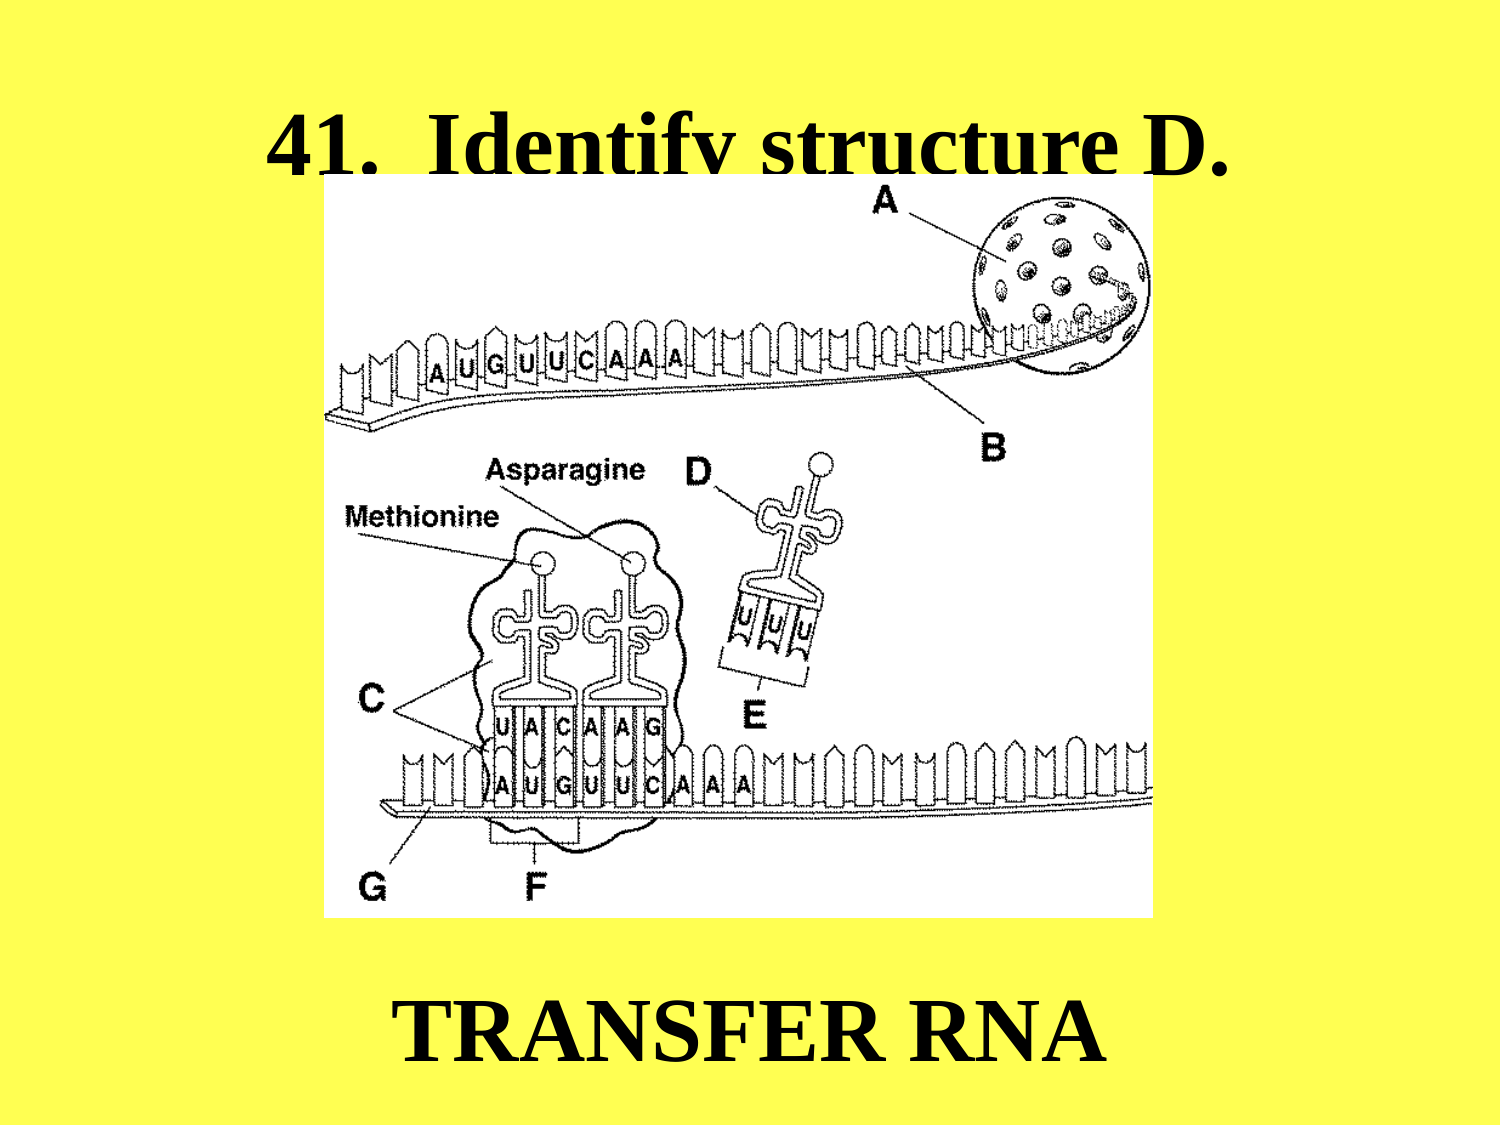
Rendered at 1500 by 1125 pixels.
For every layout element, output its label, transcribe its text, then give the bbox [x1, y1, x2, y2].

text_box TRANSFER RNA [287, 962, 1213, 1088]
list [324, 174, 1153, 918]
title 41. Identify structure D. [75, 45, 1425, 233]
